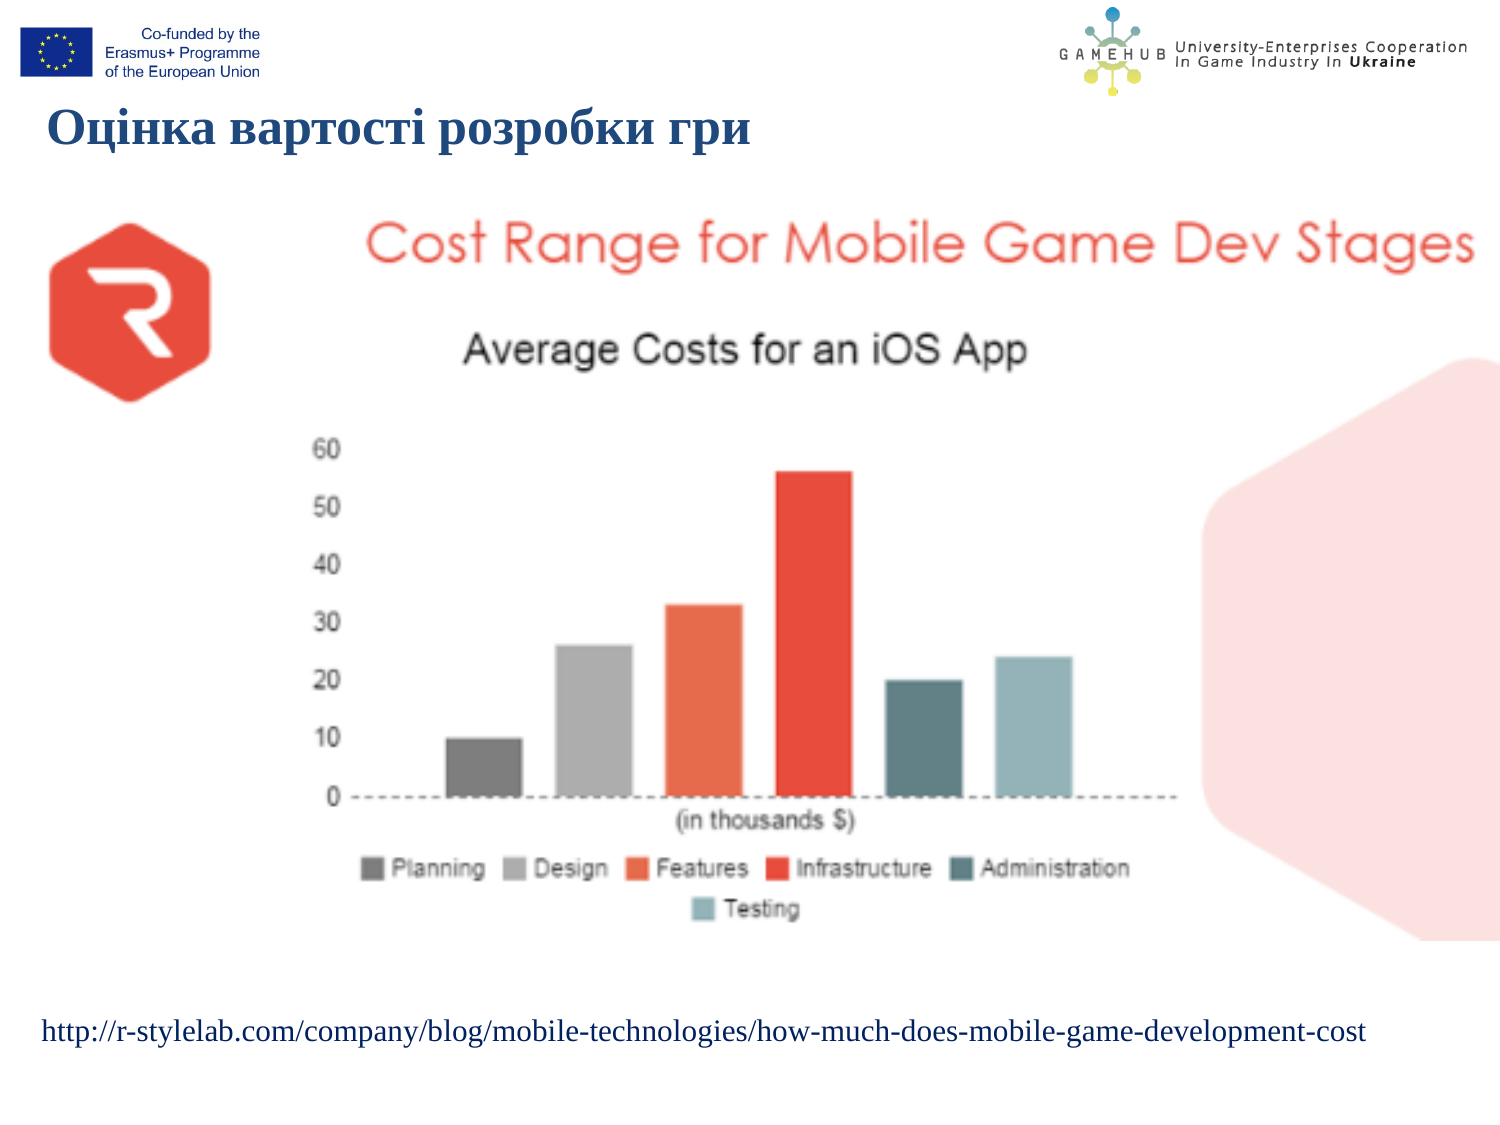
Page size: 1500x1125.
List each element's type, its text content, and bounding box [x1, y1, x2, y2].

text_box Оцінка вартості розробки гри [31, 85, 767, 163]
picture [27, 196, 1500, 941]
picture [1057, 7, 1476, 96]
text_box http://r-stylelab.com/company/blog/mobile-technologies/how-much-does-mobile-game-development-cost [26, 1002, 1481, 1055]
picture [5, 13, 272, 91]
